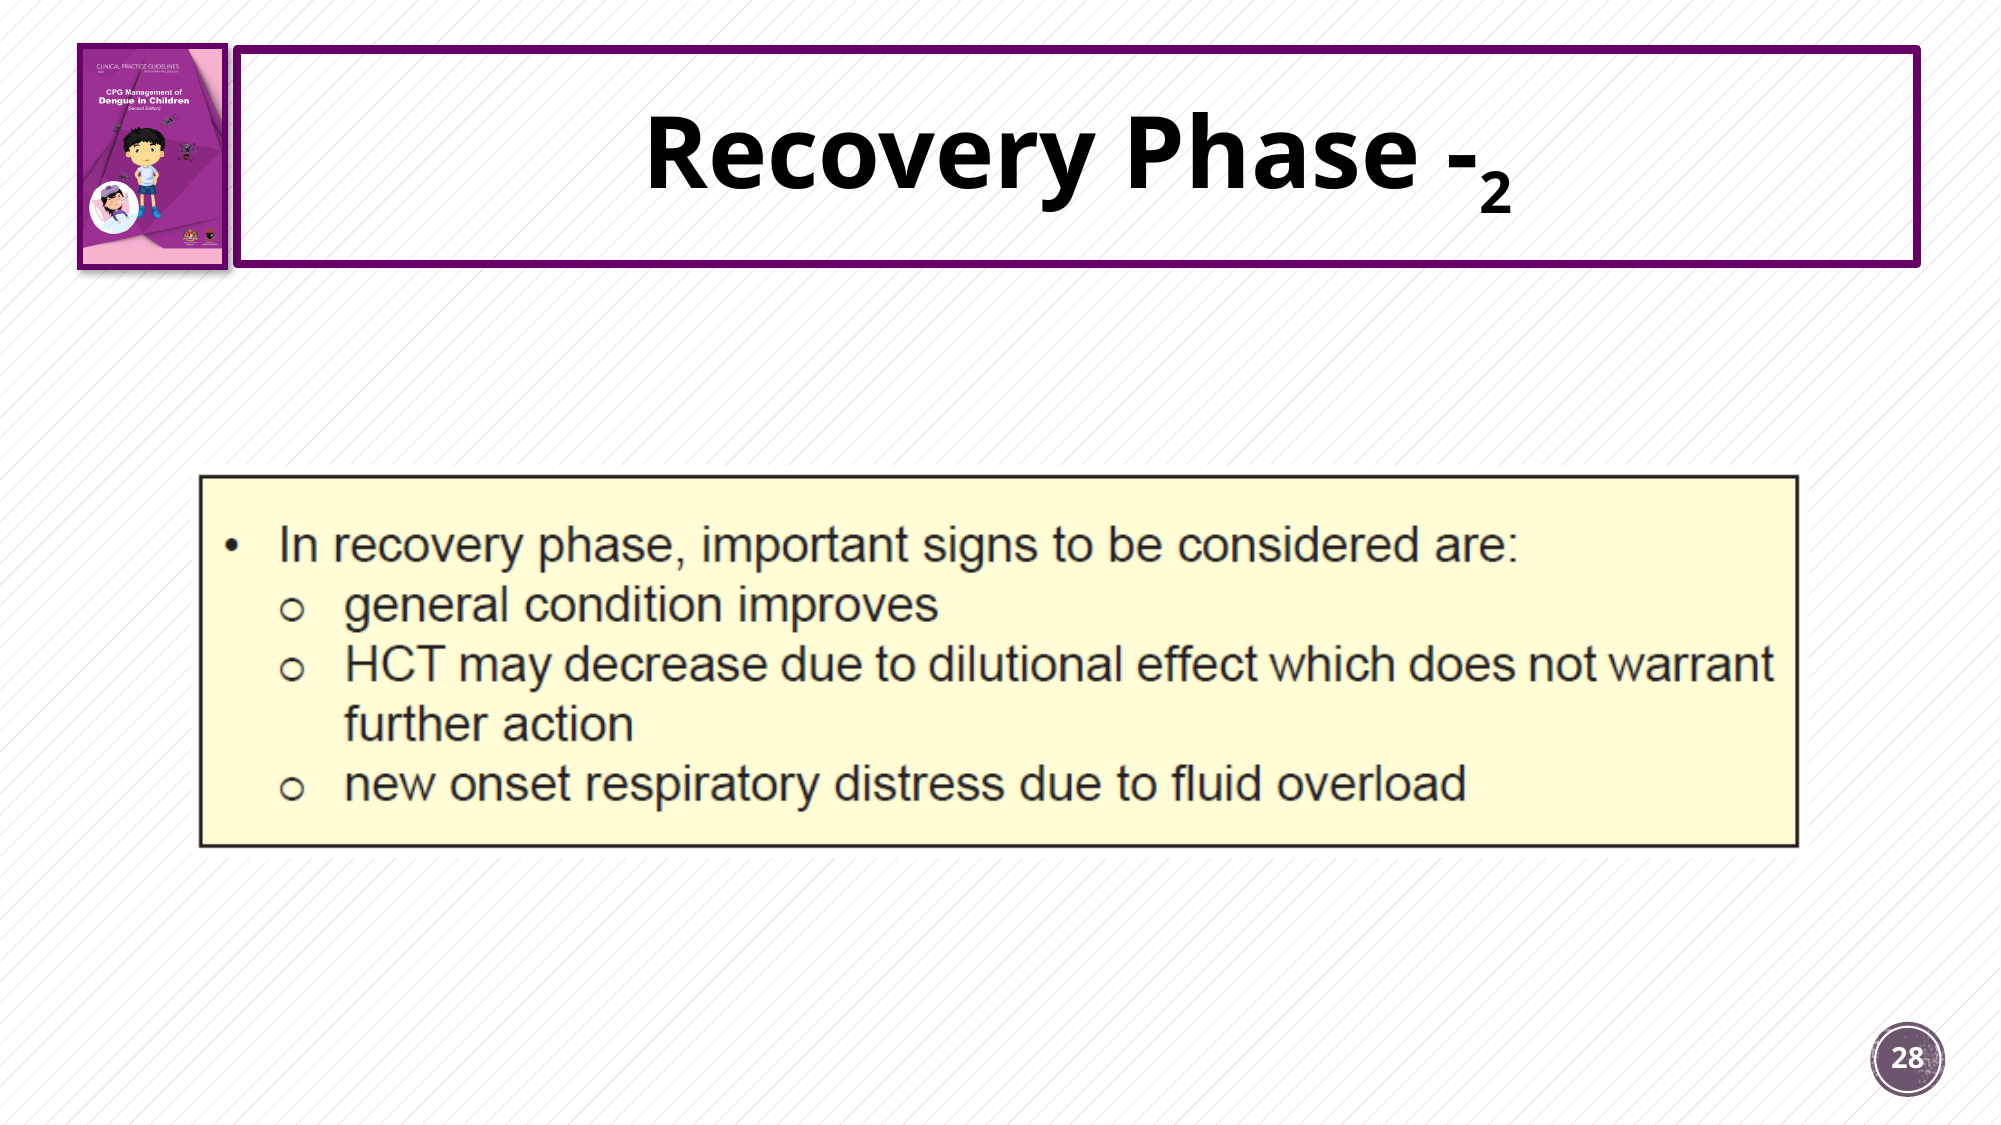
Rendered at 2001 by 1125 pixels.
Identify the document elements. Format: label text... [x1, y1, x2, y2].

text_box Recovery Phase -2 [237, 49, 1918, 264]
slide_number 28 [1855, 1028, 1961, 1089]
picture [83, 49, 222, 264]
picture [191, 465, 1809, 857]
